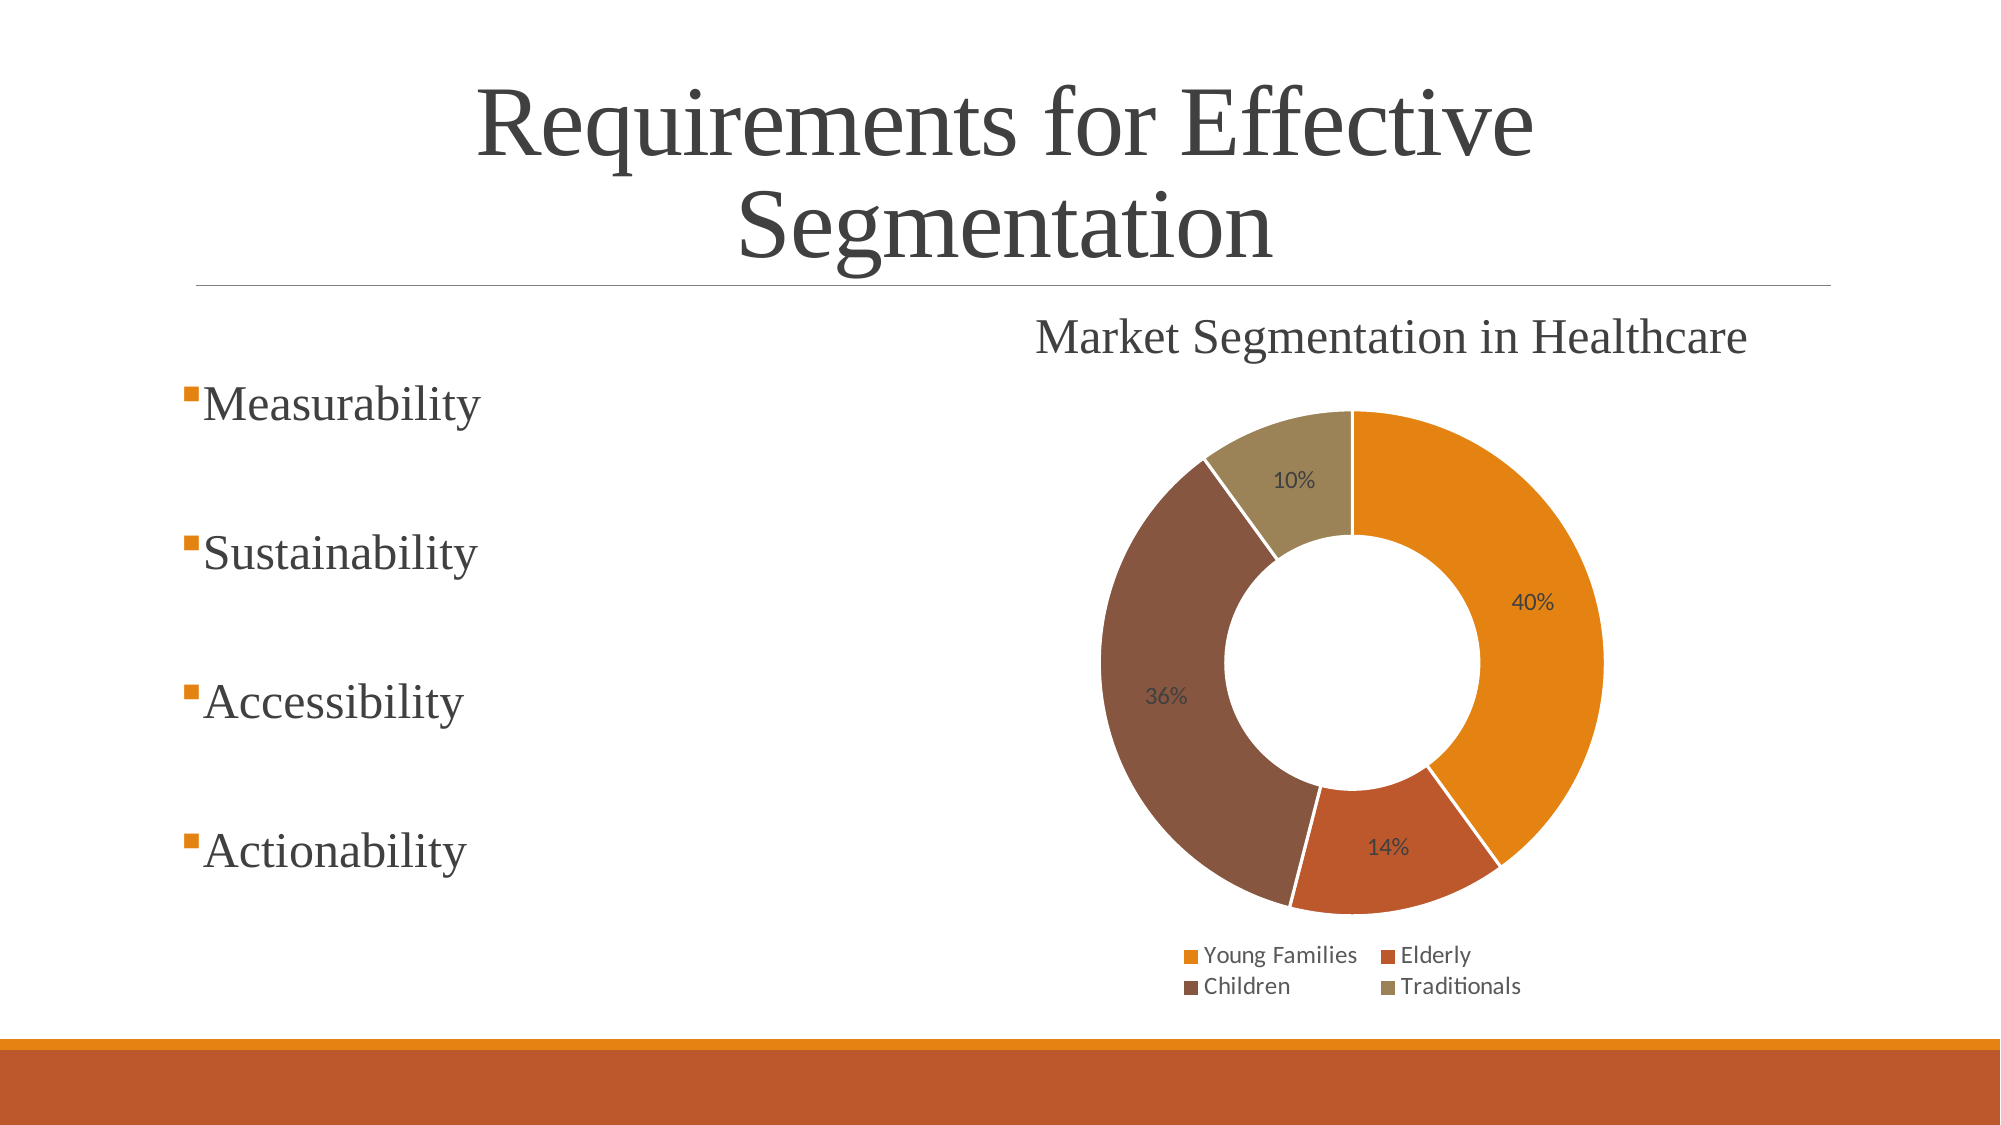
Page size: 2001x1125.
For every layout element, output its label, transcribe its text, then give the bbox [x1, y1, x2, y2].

chart [1037, 397, 1668, 1008]
list Market Segmentation in Healthcare [1020, 302, 1830, 963]
title Requirements for Effective Segmentation [180, 47, 1830, 285]
list Measurability Sustainability Accessibility Actionability [180, 302, 990, 963]
